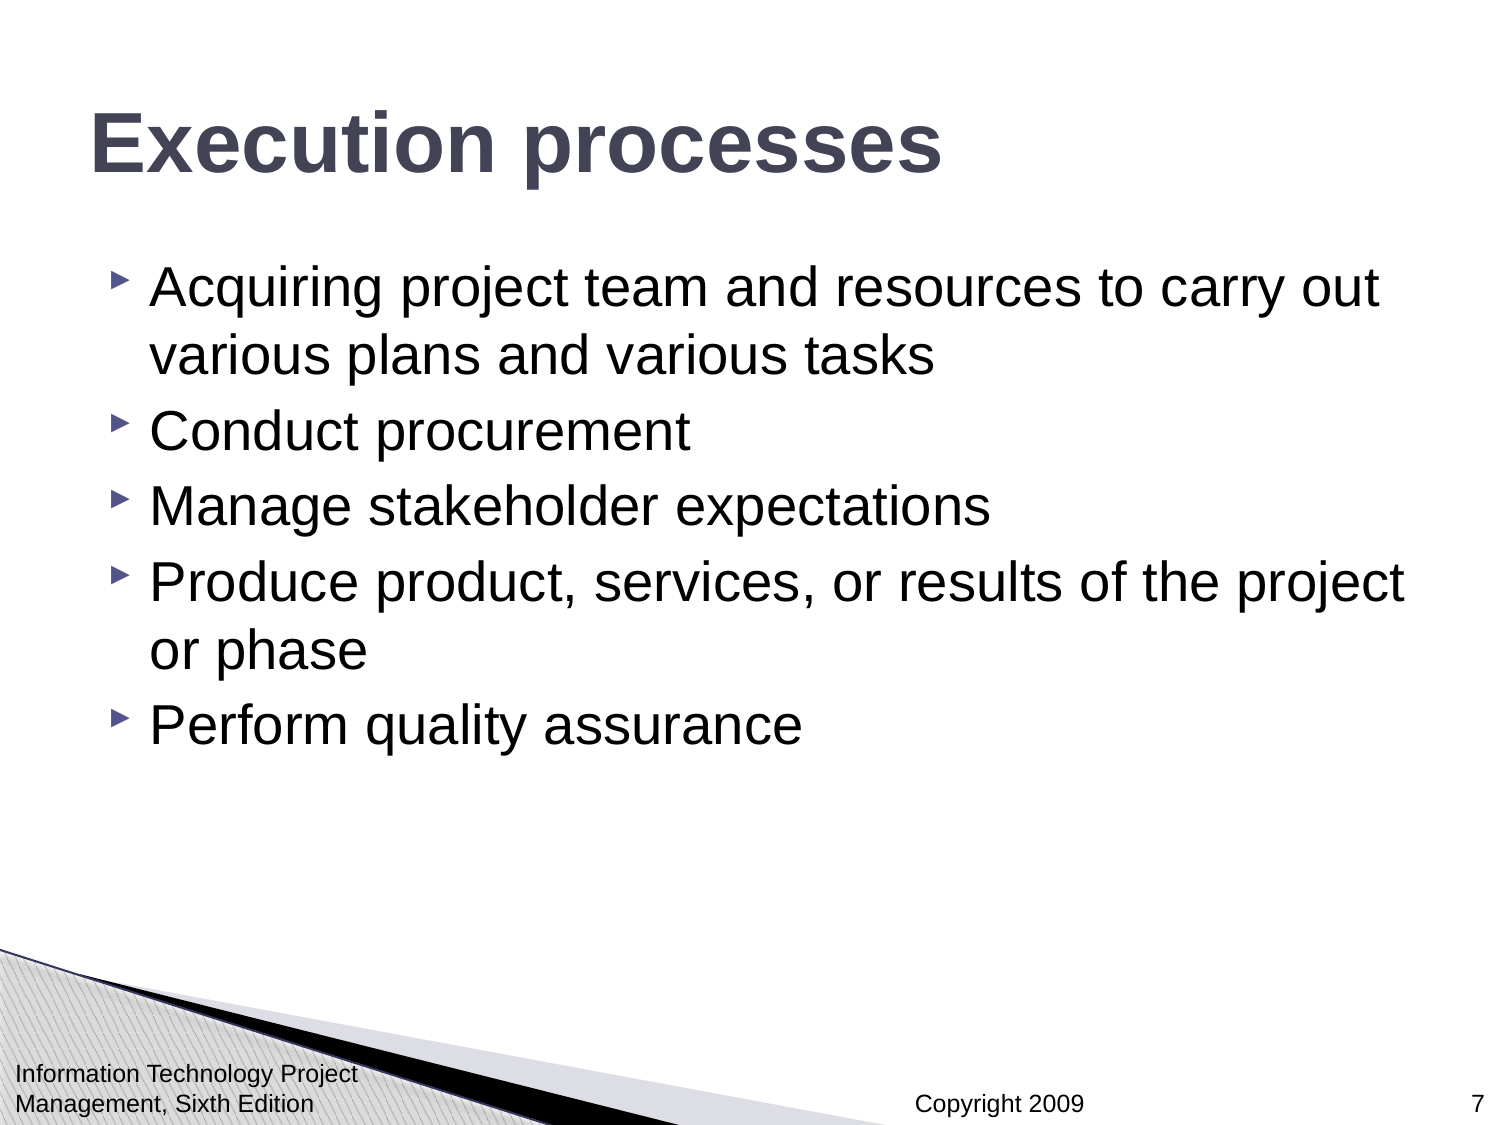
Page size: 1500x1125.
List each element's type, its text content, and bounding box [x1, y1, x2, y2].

list Acquiring project team and resources to carry out various plans and various tasks Conduct procurement Manage stakeholder expectations Produce product, services, or results of the project or phase Perform quality assurance [74, 242, 1426, 986]
title Execution processes [75, 45, 1425, 233]
slide_number 7 [1408, 1065, 1500, 1125]
footer Information Technology Project Management, Sixth Edition [0, 1065, 388, 1125]
